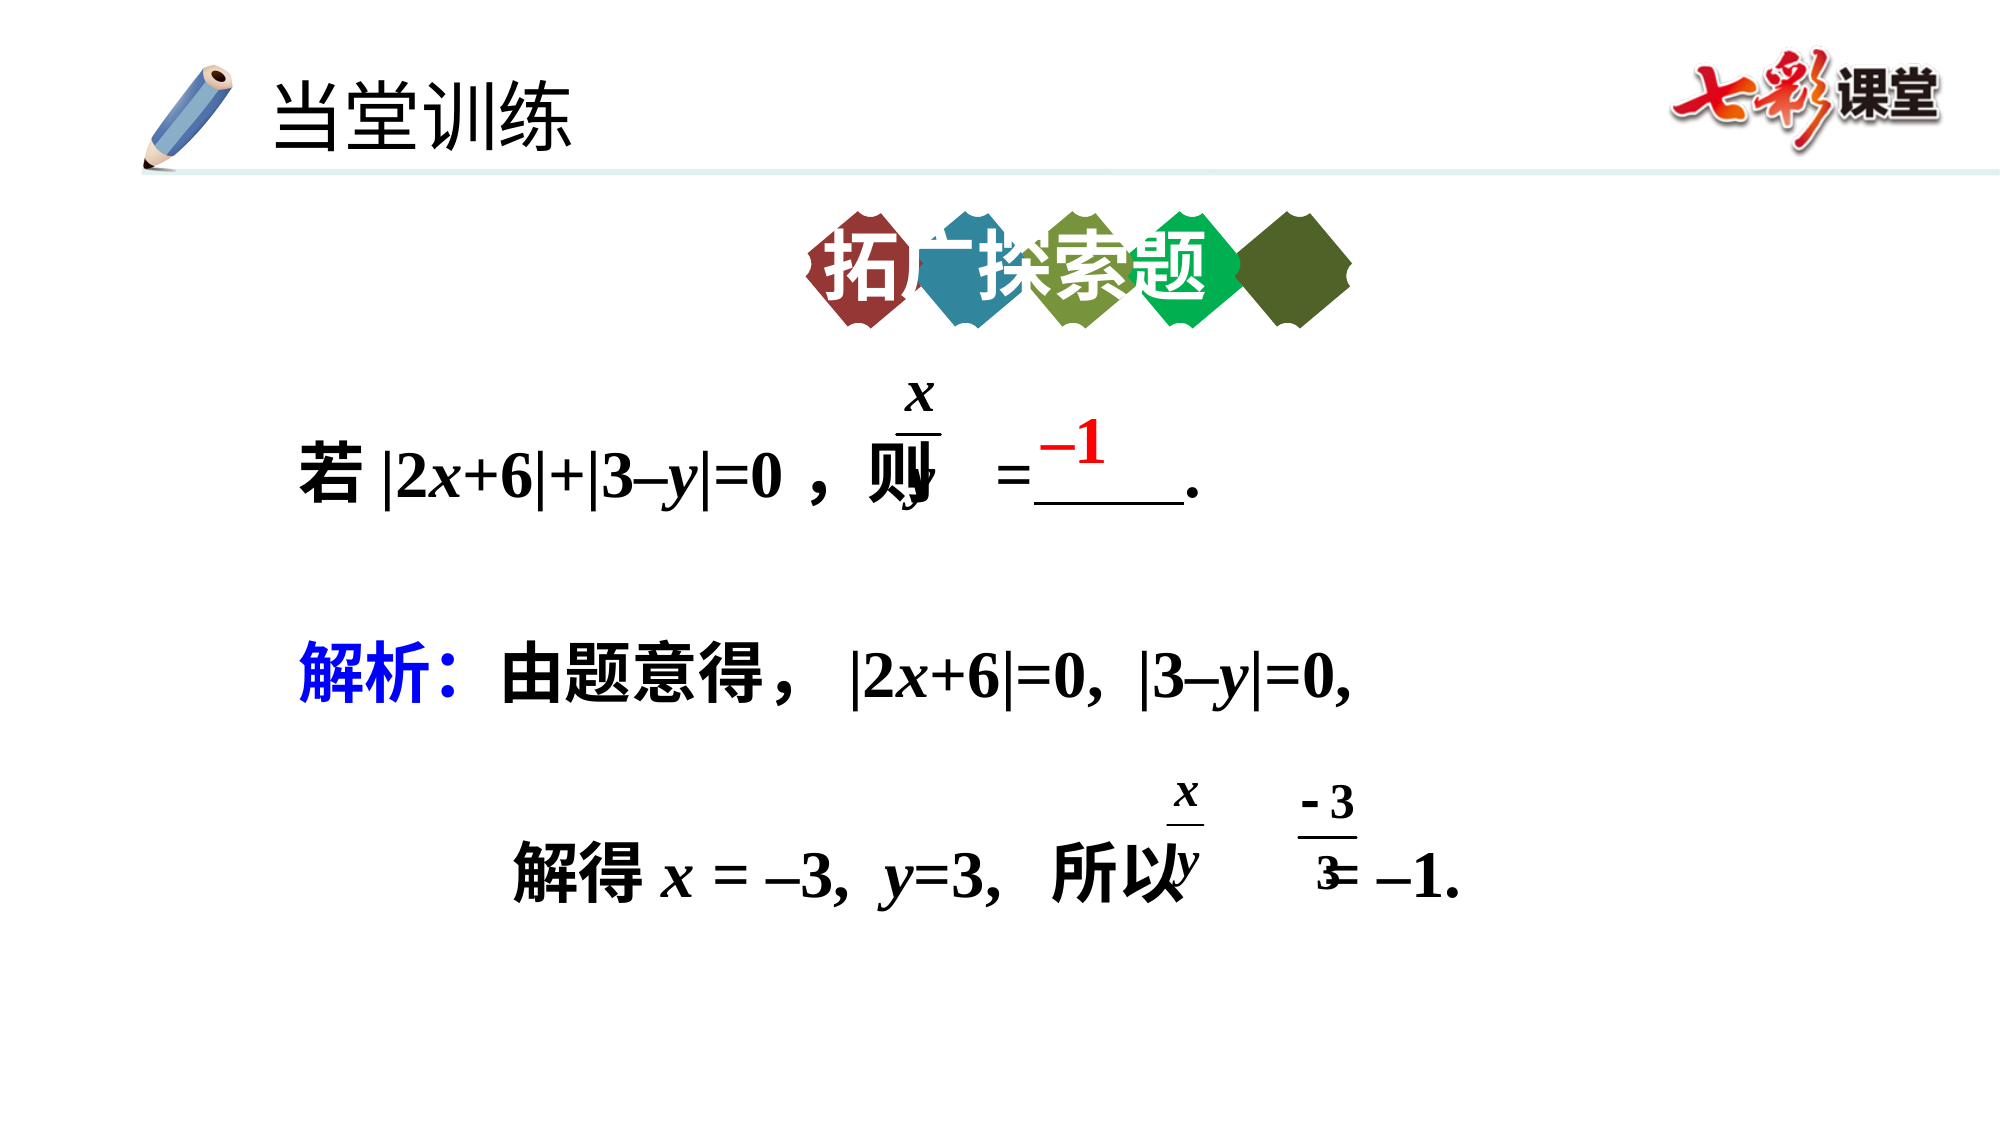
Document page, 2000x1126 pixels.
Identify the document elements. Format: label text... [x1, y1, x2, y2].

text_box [1289, 767, 1366, 902]
picture [133, 42, 242, 195]
picture [1666, 42, 1948, 157]
text_box –1 [1021, 386, 1311, 487]
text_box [886, 348, 953, 522]
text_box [807, 209, 1350, 320]
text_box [1158, 754, 1214, 898]
